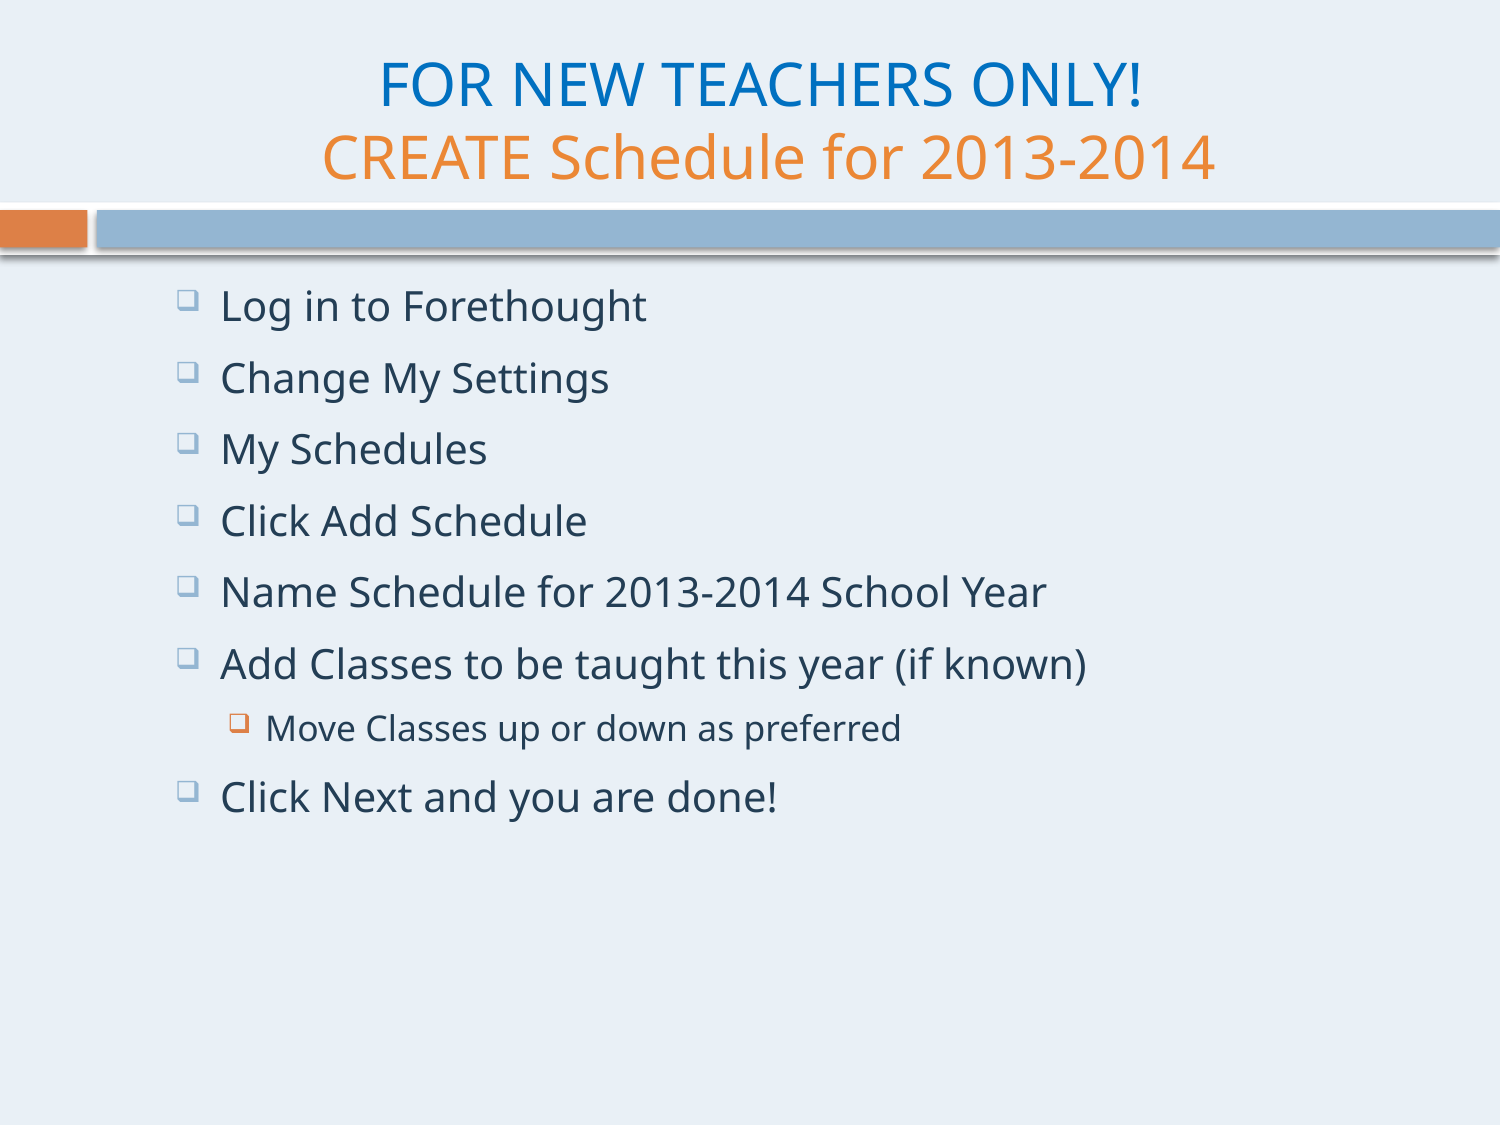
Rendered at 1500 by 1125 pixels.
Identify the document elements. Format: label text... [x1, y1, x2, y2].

list Log in to Forethought Change My Settings My Schedules Click Add Schedule Name Schedule for 2013-2014 School Year Add Classes to be taught this year (if known) Move Classes up or down as preferred Click Next and you are done! [100, 262, 1438, 1000]
title FOR NEW TEACHERS ONLY! CREATE Schedule for 2013-2014 [100, 37, 1438, 200]
